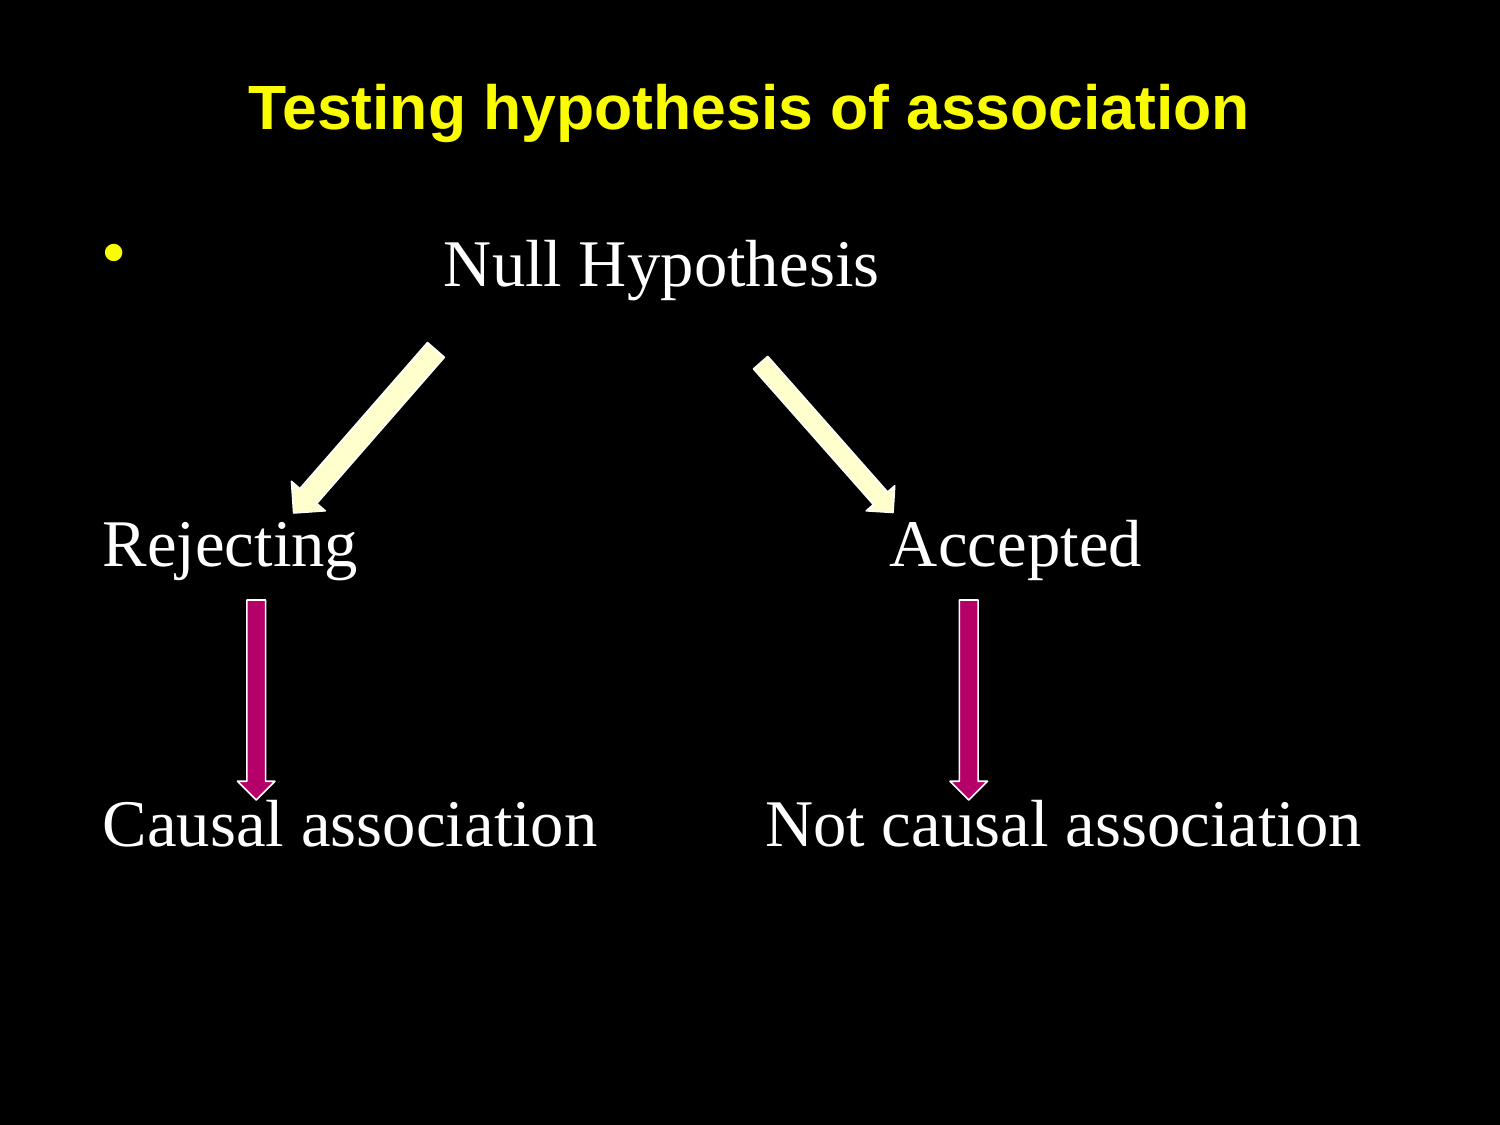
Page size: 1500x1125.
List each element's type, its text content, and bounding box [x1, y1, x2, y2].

list Null Hypothesis Rejecting Accepted Causal association Not causal association [87, 212, 1438, 966]
title Testing hypothesis of association [112, 65, 1388, 212]
text_box [237, 600, 276, 801]
text_box [291, 342, 445, 514]
text_box [753, 356, 895, 513]
text_box [950, 600, 988, 801]
